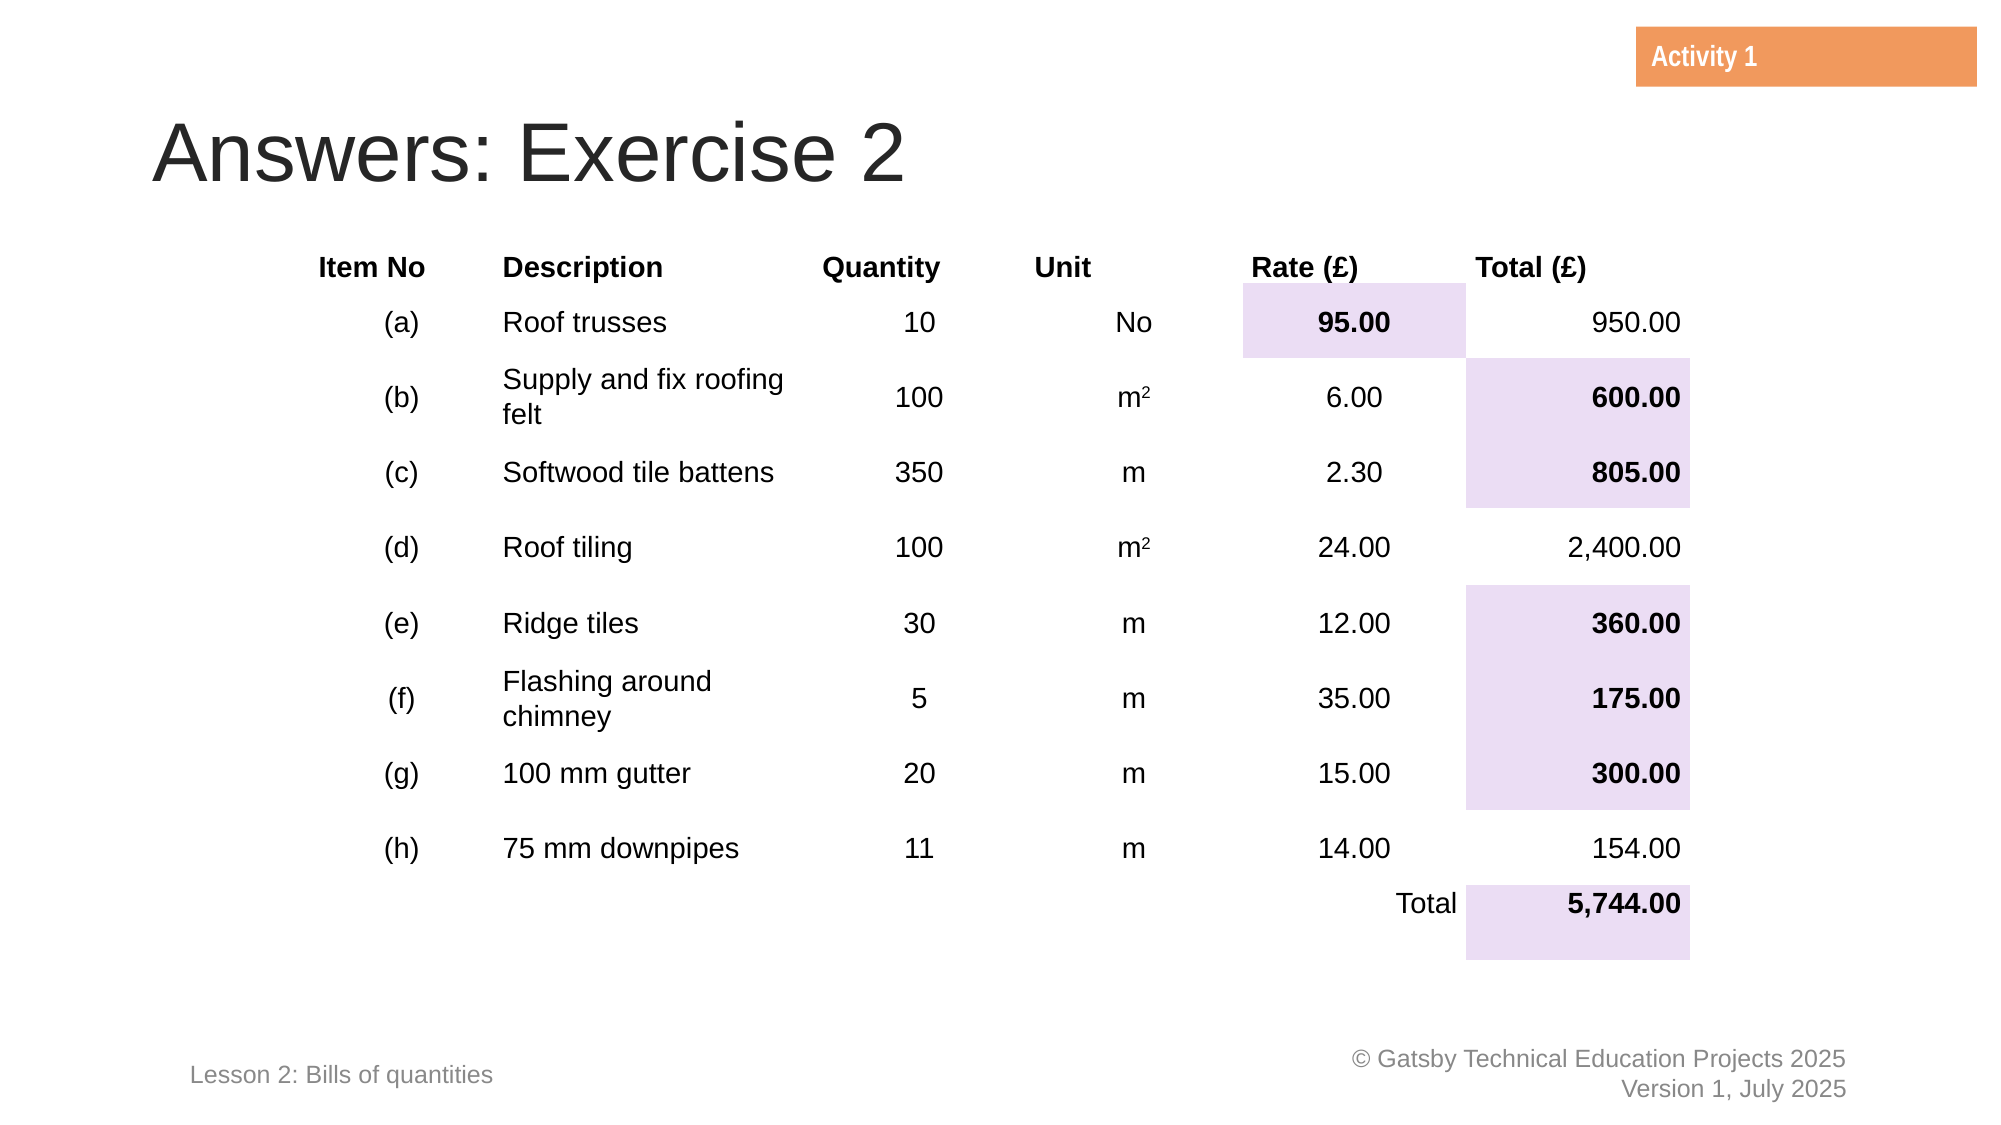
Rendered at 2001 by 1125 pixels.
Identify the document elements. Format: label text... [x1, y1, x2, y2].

table_cell 20 [813, 735, 1026, 810]
table_cell 350 [813, 433, 1026, 508]
table_cell 175.00 [1466, 660, 1690, 735]
table_cell m [1026, 810, 1243, 885]
table_cell (f) [310, 660, 494, 735]
table_cell Roof trusses [494, 283, 813, 358]
table_cell Total [310, 885, 1466, 960]
table_cell Supply and fix roofing felt [494, 358, 813, 433]
table_header Unit [1026, 248, 1243, 283]
table_cell m2 [1026, 358, 1243, 433]
table_cell 950.00 [1466, 283, 1690, 358]
table_cell m [1026, 585, 1243, 660]
table_cell 154.00 [1466, 810, 1690, 885]
table_cell Ridge tiles [494, 585, 813, 660]
table_cell m [1026, 433, 1243, 508]
table_cell (a) [310, 283, 494, 358]
table_cell 11 [813, 810, 1026, 885]
table_cell 75 mm downpipes [494, 810, 813, 885]
table_cell 12.00 [1243, 585, 1466, 660]
table_cell 2,400.00 [1466, 508, 1690, 585]
table_cell (h) [310, 810, 494, 885]
table_cell 15.00 [1243, 735, 1466, 810]
table_cell (b) [310, 358, 494, 433]
table_cell 30 [813, 585, 1026, 660]
table_cell m [1026, 735, 1243, 810]
table_cell 2.30 [1243, 433, 1466, 508]
table_cell 14.00 [1243, 810, 1466, 885]
table_header Item No [310, 248, 494, 283]
table_cell Flashing around chimney [494, 660, 813, 735]
list Activity 1 [1636, 26, 1977, 87]
table_cell 10 [813, 283, 1026, 358]
table_cell 100 [813, 358, 1026, 433]
table_cell m2 [1026, 508, 1243, 585]
table_cell 600.00 [1466, 358, 1690, 433]
table_header Quantity [813, 248, 1026, 283]
table_cell 360.00 [1466, 585, 1690, 660]
table_cell 35.00 [1243, 660, 1466, 735]
table_cell (g) [310, 735, 494, 810]
title Answers: Exercise 2 [137, 59, 1863, 249]
table_header Rate (£) [1243, 248, 1466, 283]
table_cell 805.00 [1466, 433, 1690, 508]
table_cell 95.00 [1243, 283, 1466, 358]
table_cell Roof tiling [494, 508, 813, 585]
table_cell 5 [813, 660, 1026, 735]
table_cell 5,744.00 [1466, 885, 1690, 960]
table_cell 100 [813, 508, 1026, 585]
table_cell 24.00 [1243, 508, 1466, 585]
table_cell 6.00 [1243, 358, 1466, 433]
table_cell m [1026, 660, 1243, 735]
table_header Total (£) [1466, 248, 1690, 283]
table_header Description [494, 248, 813, 283]
list Lesson 2: Bills of quantities [137, 1042, 829, 1103]
table_cell (e) [310, 585, 494, 660]
table_cell (c) [310, 433, 494, 508]
table_cell 300.00 [1466, 735, 1690, 810]
table_cell Softwood tile battens [494, 433, 813, 508]
table_cell 100 mm gutter [494, 735, 813, 810]
table_cell No [1026, 283, 1243, 358]
table_cell (d) [310, 508, 494, 585]
